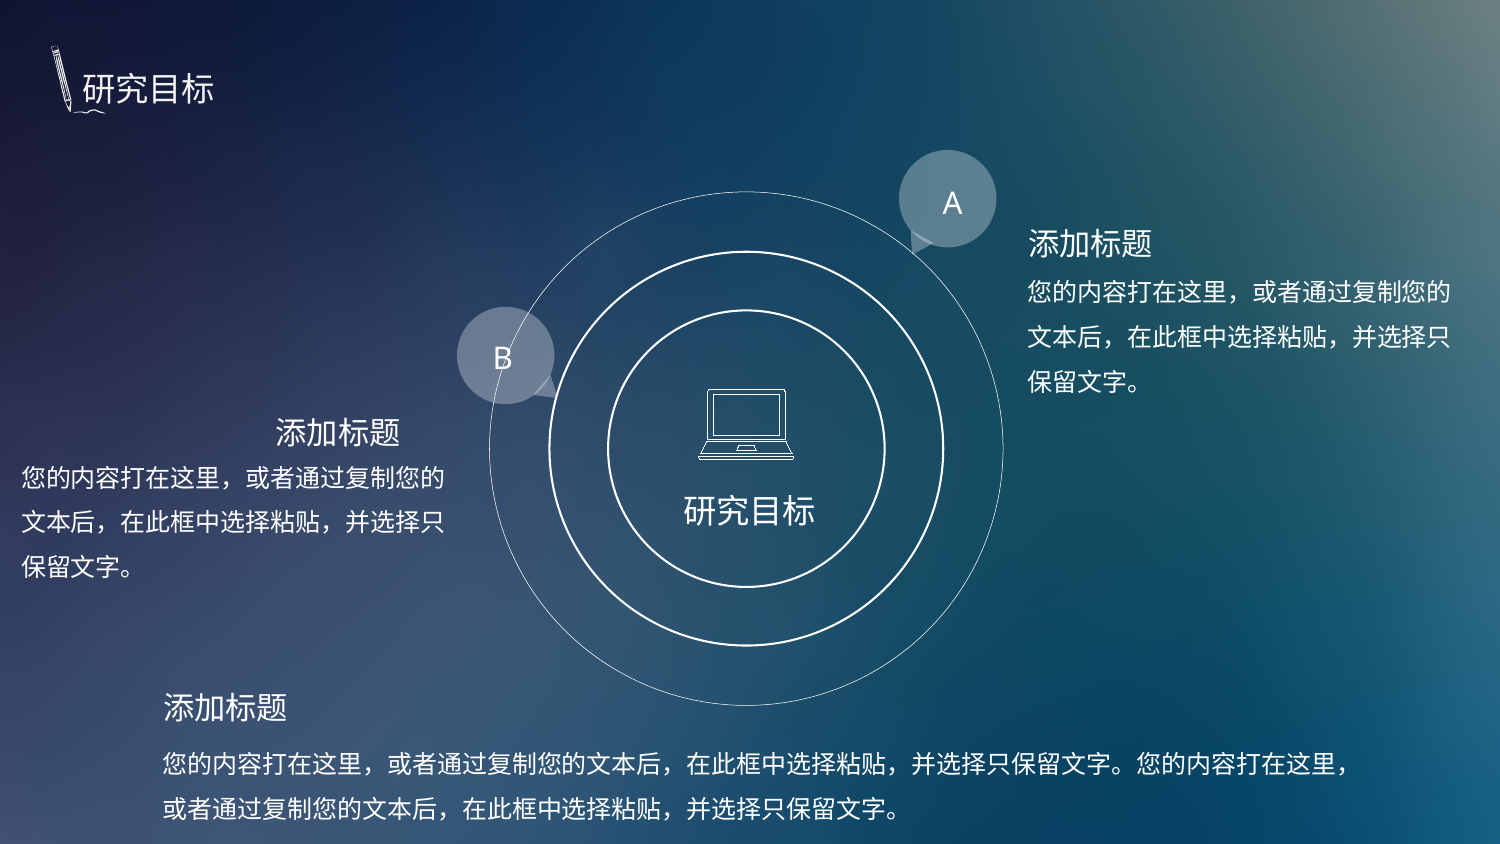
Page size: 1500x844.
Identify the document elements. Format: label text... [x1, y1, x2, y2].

text_box [485, 306, 526, 311]
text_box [1012, 216, 1483, 407]
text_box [895, 149, 994, 264]
text_box 研究目标 [67, 60, 357, 116]
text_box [147, 680, 1400, 844]
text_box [608, 310, 885, 587]
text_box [455, 311, 571, 409]
picture [0, 0, 1500, 844]
text_box [488, 190, 1005, 680]
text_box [6, 406, 477, 592]
